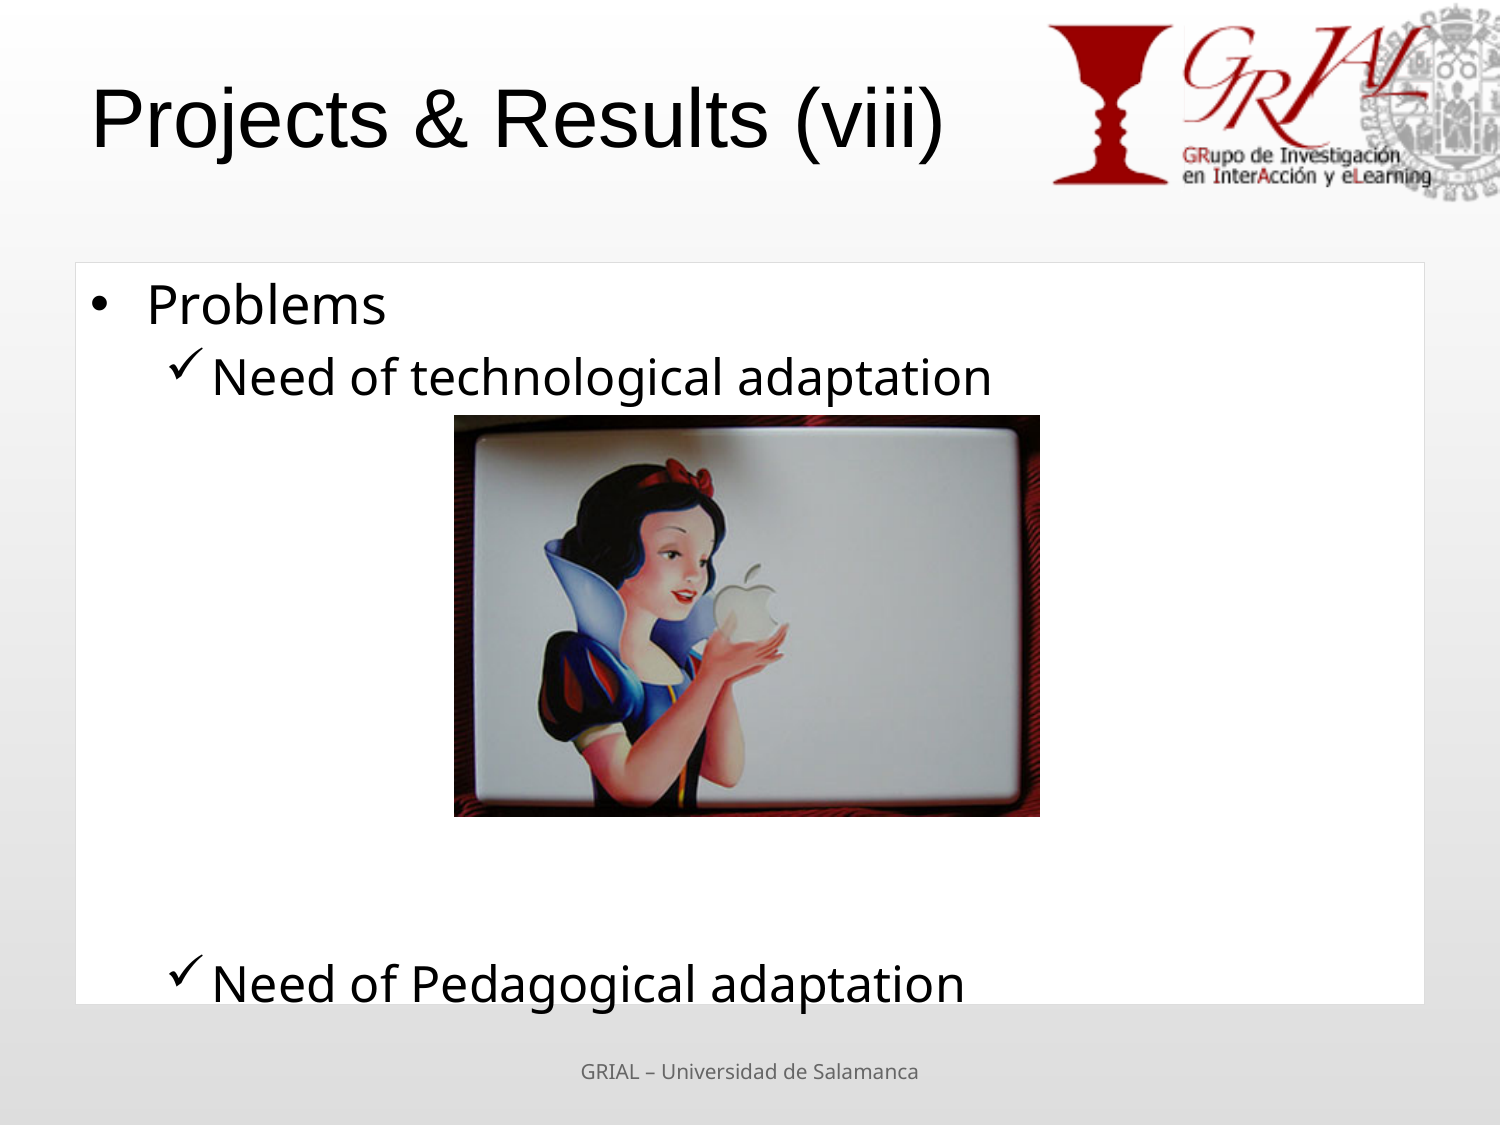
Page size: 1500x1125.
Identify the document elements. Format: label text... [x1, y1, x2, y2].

footer GRIAL – Universidad de Salamanca [512, 1042, 988, 1103]
title Projects & Results (viii) [75, 20, 1040, 209]
picture [1039, 0, 1500, 209]
picture [453, 415, 1040, 817]
list Problems Need of technological adaptation Need of Pedagogical adaptation [75, 262, 1425, 1005]
